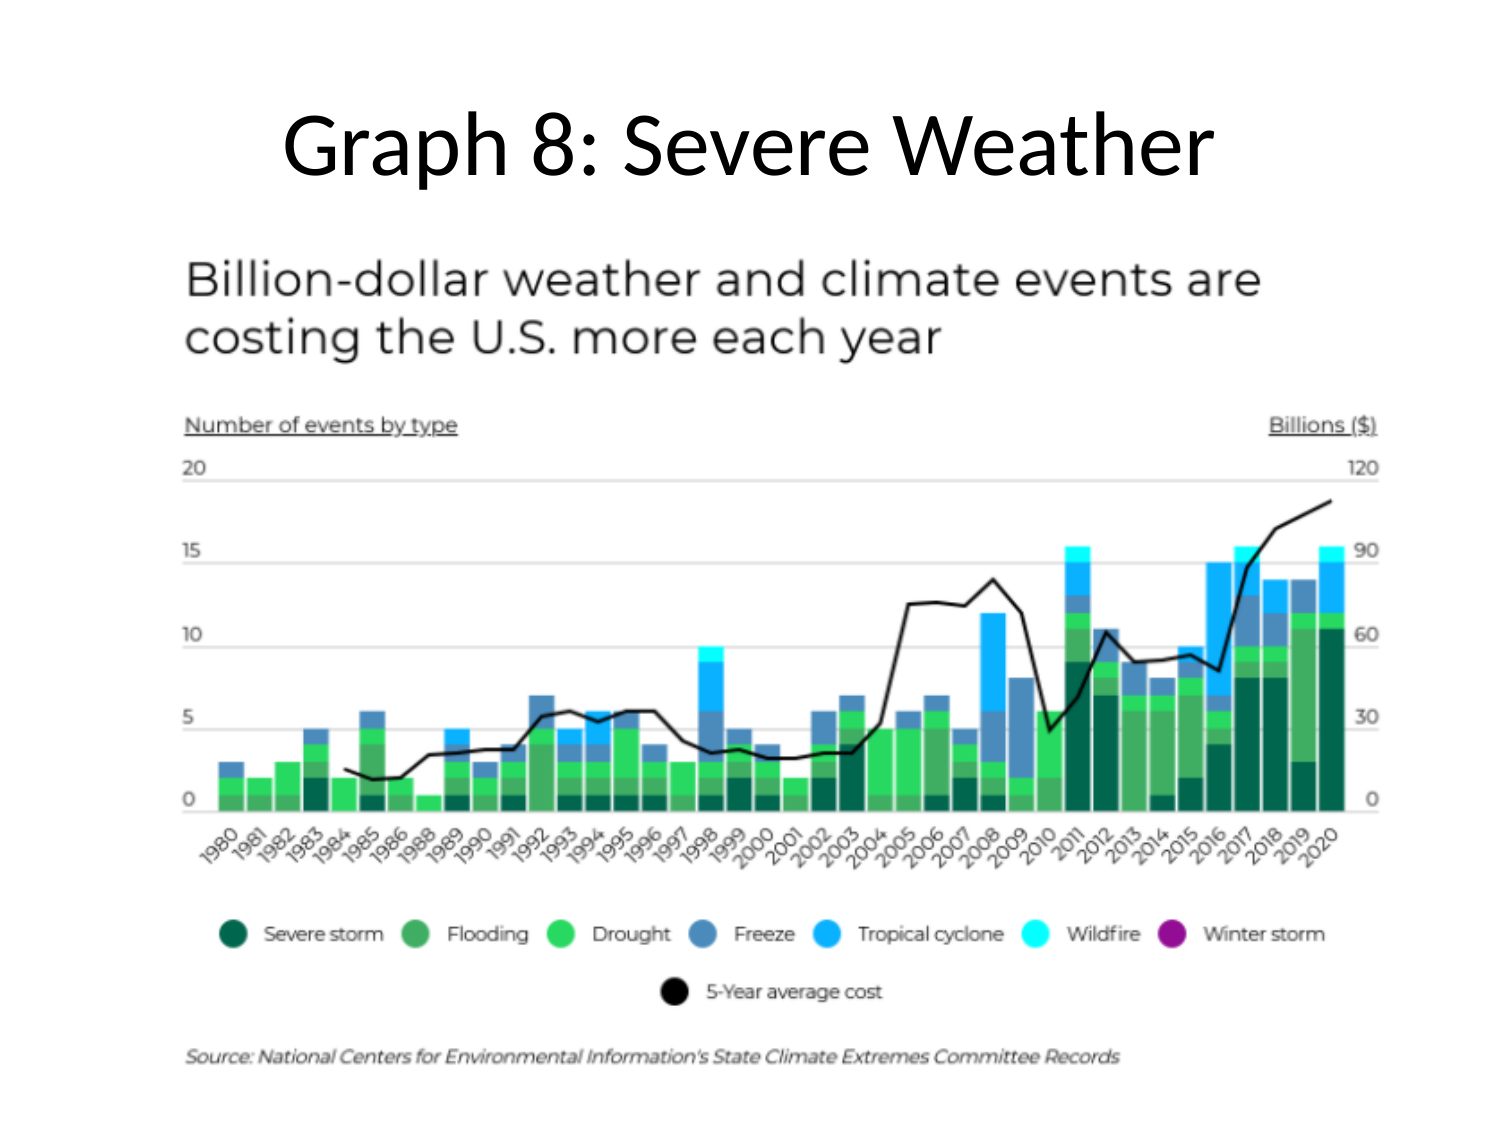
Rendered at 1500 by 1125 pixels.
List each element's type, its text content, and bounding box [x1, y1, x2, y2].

picture [105, 232, 1426, 1118]
title Graph 8: Severe Weather [75, 45, 1425, 233]
